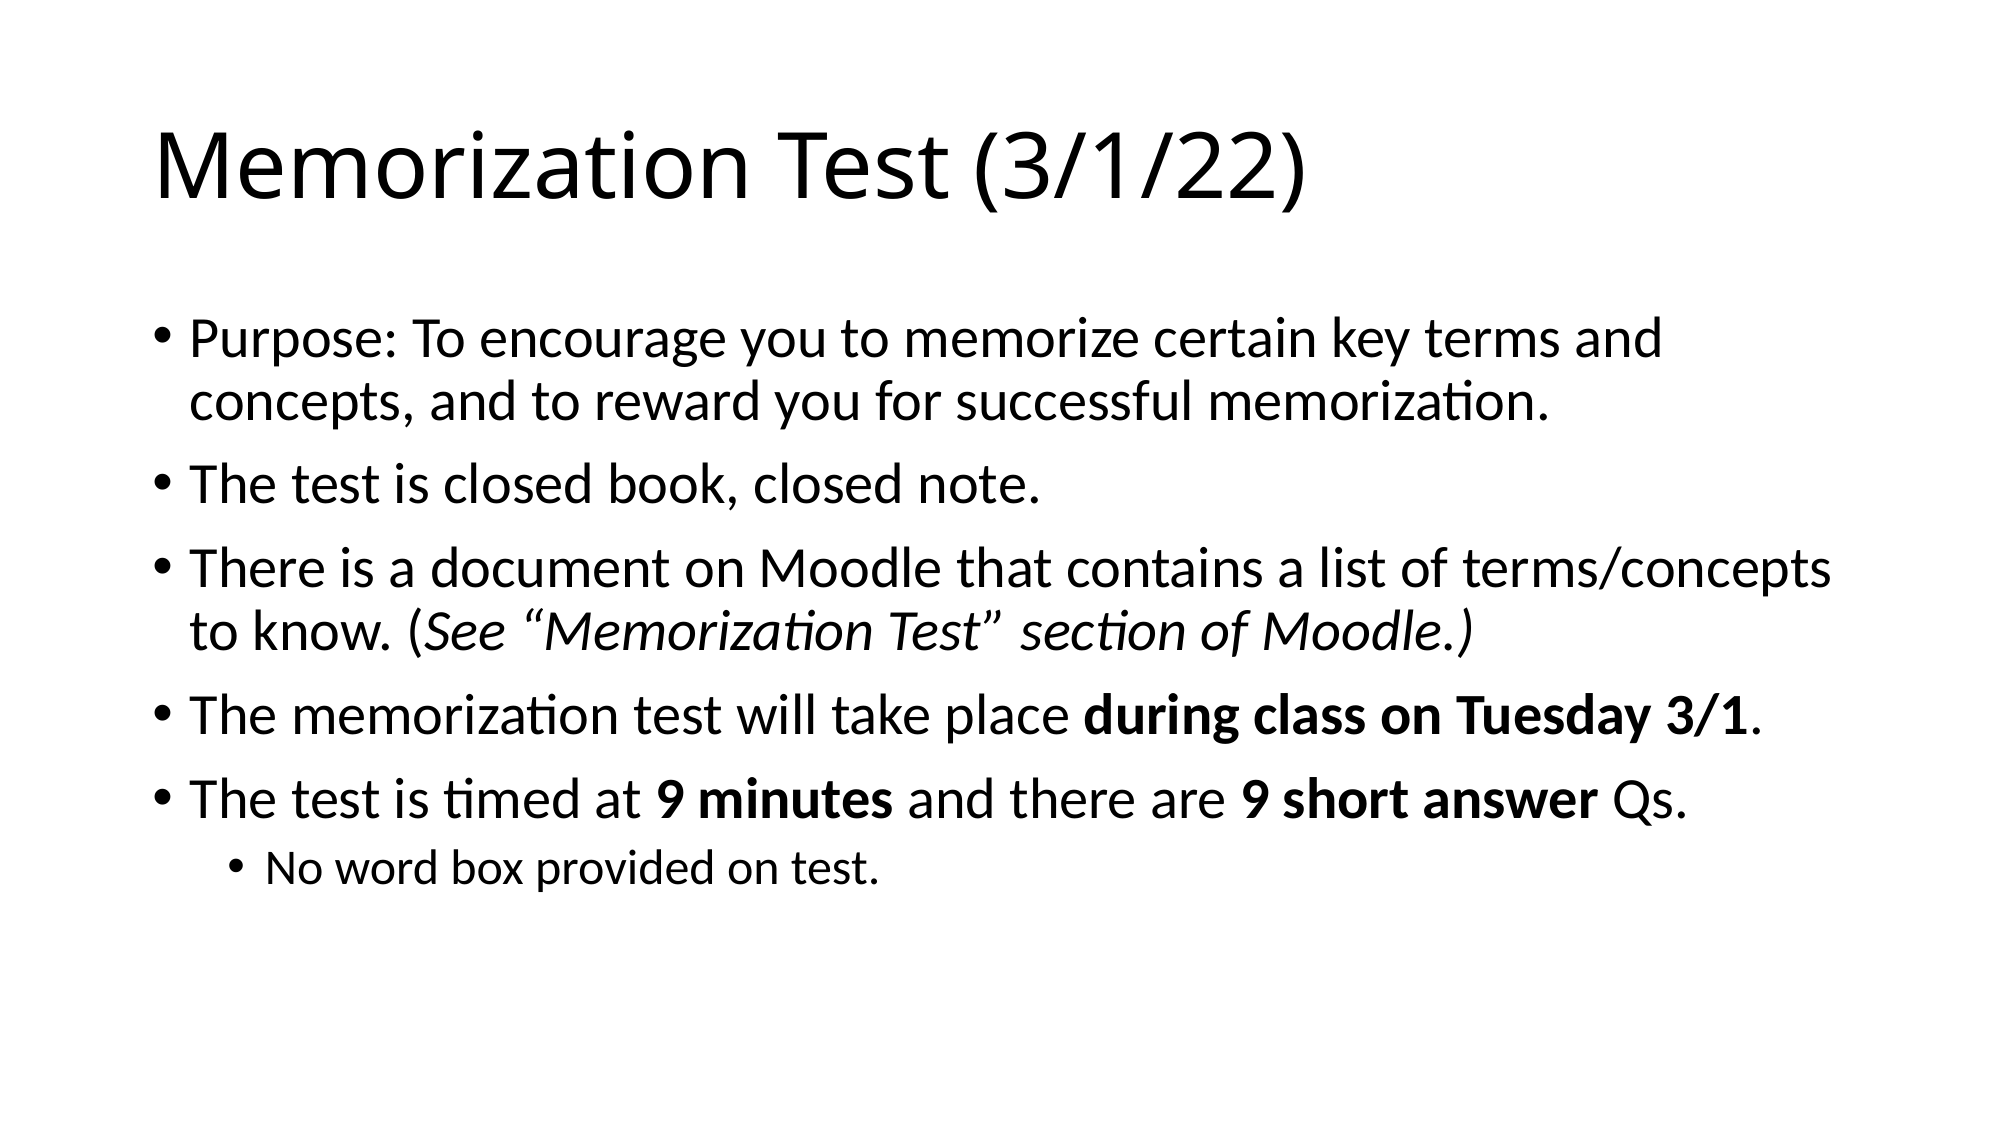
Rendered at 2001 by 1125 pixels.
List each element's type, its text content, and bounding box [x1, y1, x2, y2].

title Memorization Test (3/1/22) [137, 59, 1863, 278]
list Purpose: To encourage you to memorize certain key terms and concepts, and to reward you for successful memorization. The test is closed book, closed note. There is a document on Moodle that contains a list of terms/concepts to know. (See “Memorization Test” section of Moodle.) The memorization test will take place during class on Tuesday 3/1. The test is timed at 9 minutes and there are 9 short answer Qs. No word box provided on test. [137, 299, 1863, 1014]
